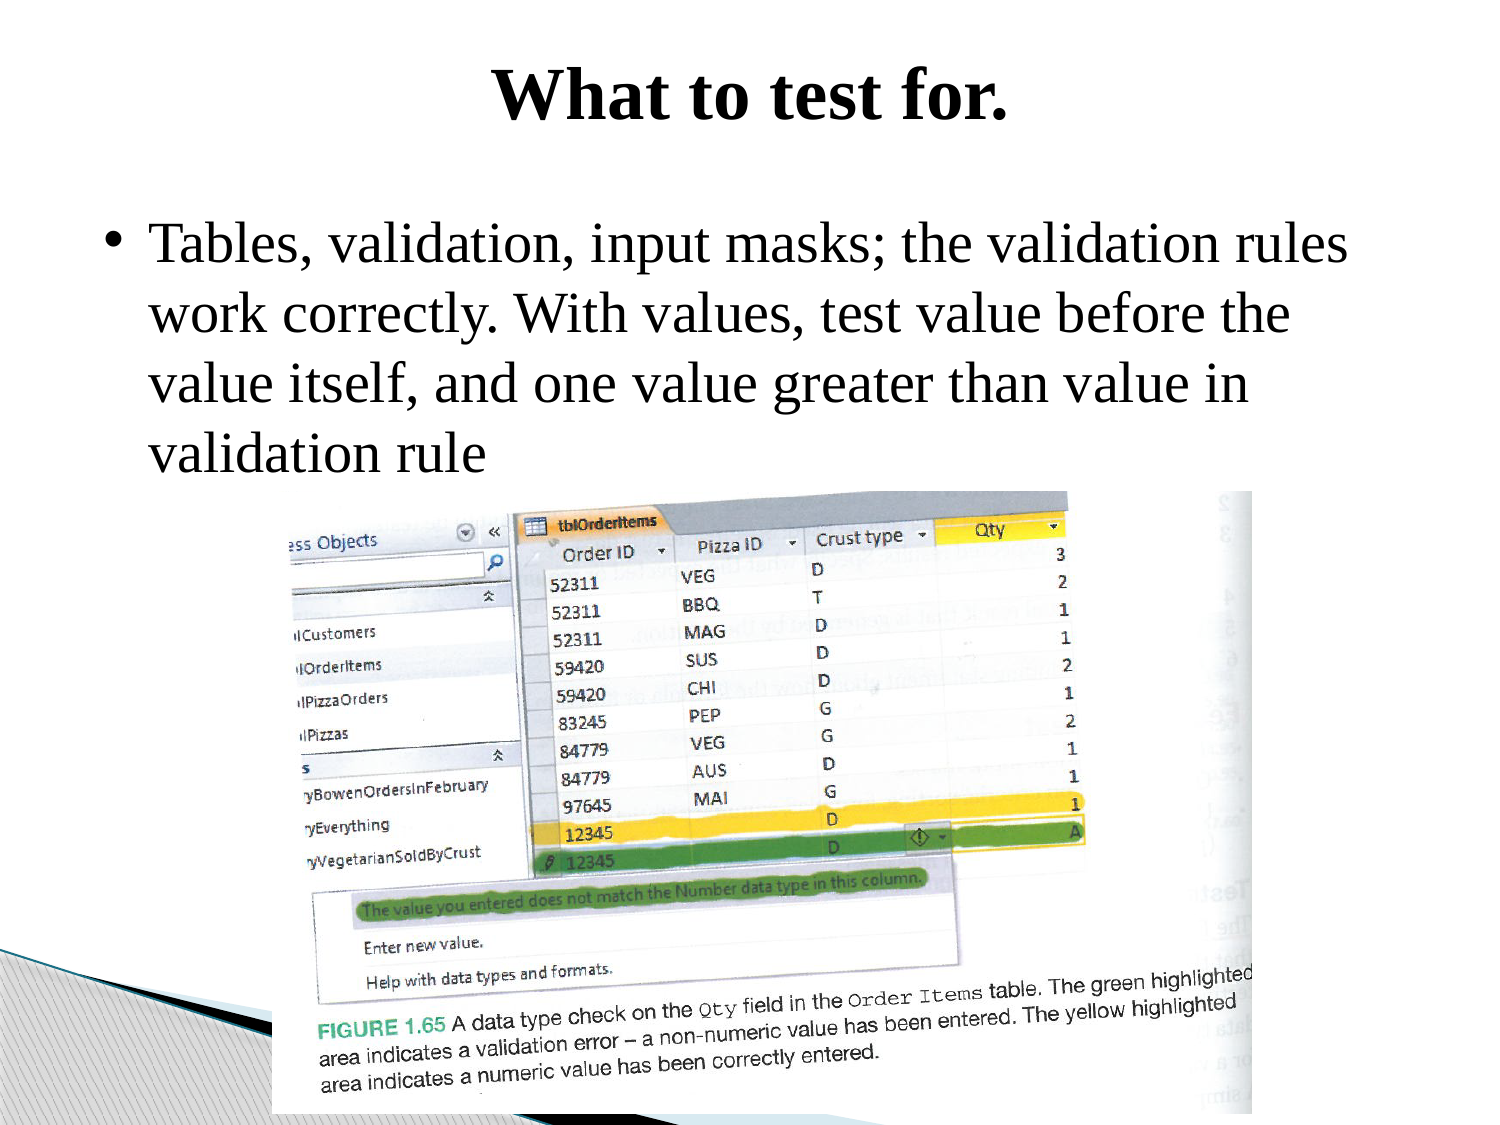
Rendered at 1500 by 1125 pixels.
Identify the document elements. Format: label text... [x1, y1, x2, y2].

text_box What to test for. [41, 37, 1459, 143]
text_box Tables, validation, input masks; the validation rules work correctly. With values, test value before the value itself, and one value greater than value in validation rule [88, 196, 1436, 902]
picture [272, 491, 1252, 1114]
